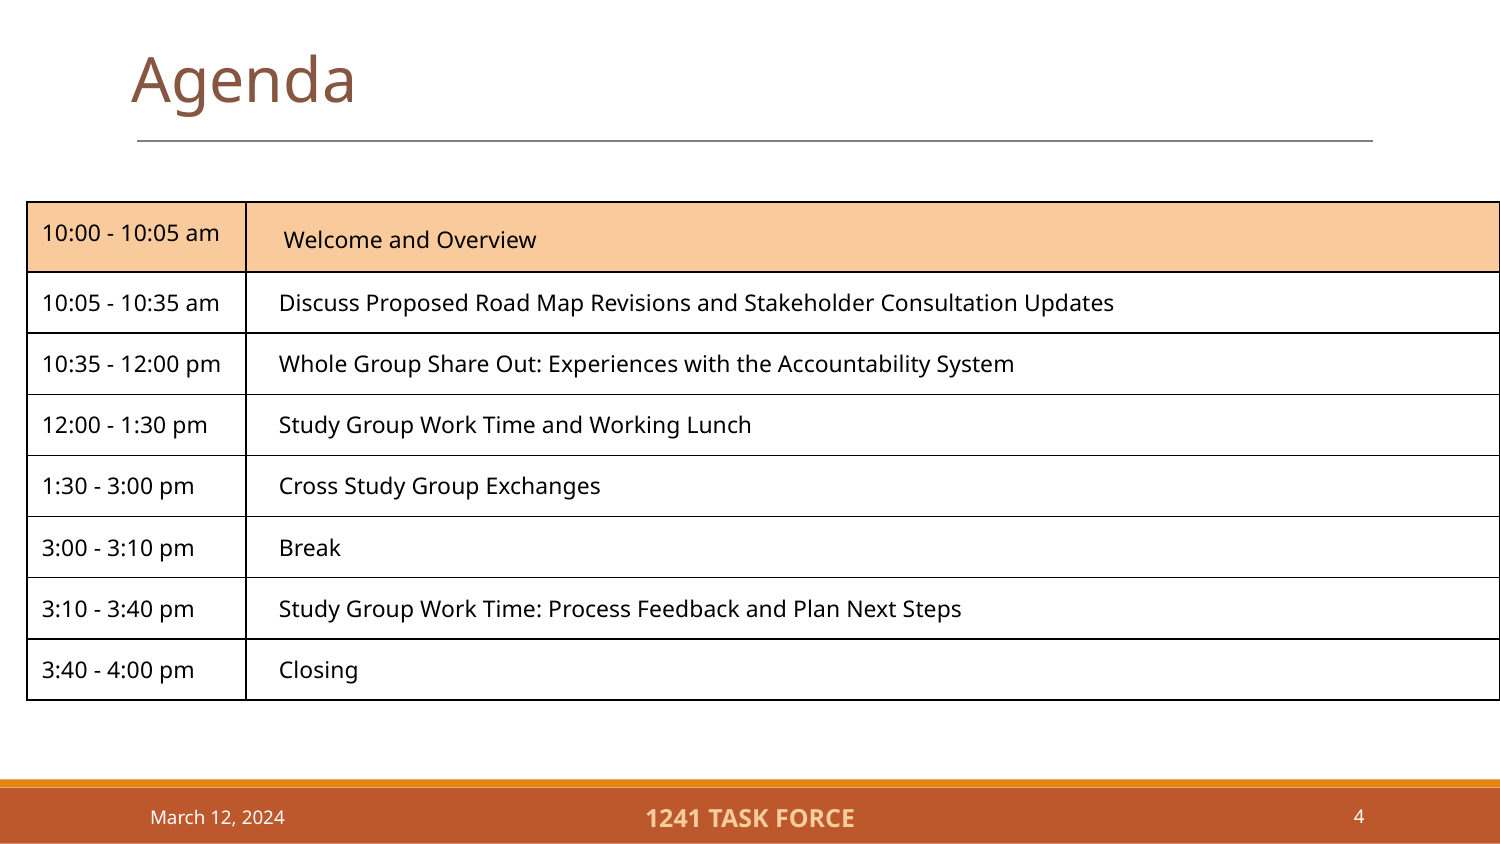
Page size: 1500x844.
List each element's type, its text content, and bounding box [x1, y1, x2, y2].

table_cell Whole Group Share Out: Experiences with the Accountability System [247, 334, 1499, 394]
table_cell Discuss Proposed Road Map Revisions and Stakeholder Consultation Updates [247, 273, 1499, 332]
footer 1241 TASK FORCE [453, 794, 1047, 840]
table_header 10:00 - 10:05 am [28, 203, 245, 271]
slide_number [135, 794, 440, 840]
table_cell Break [247, 517, 1499, 577]
table_cell Closing [247, 640, 1499, 699]
table_cell 3:40 - 4:00 pm [28, 640, 245, 699]
table_cell 1:30 - 3:00 pm [28, 456, 245, 516]
table_header Welcome and Overview [247, 203, 1499, 271]
table_cell 10:05 - 10:35 am [28, 273, 245, 332]
table_cell Study Group Work Time: Process Feedback and Plan Next Steps [247, 578, 1499, 638]
table_cell 3:10 - 3:40 pm [28, 578, 245, 638]
table_cell 10:35 - 12:00 pm [28, 334, 245, 394]
table_cell Cross Study Group Exchanges [247, 456, 1499, 516]
table_cell Study Group Work Time and Working Lunch [247, 395, 1499, 455]
table_cell 12:00 - 1:30 pm [28, 395, 245, 455]
slide_number 4 [1218, 794, 1380, 840]
table_cell 3:00 - 3:10 pm [28, 517, 245, 577]
title Agenda [131, 29, 1369, 125]
